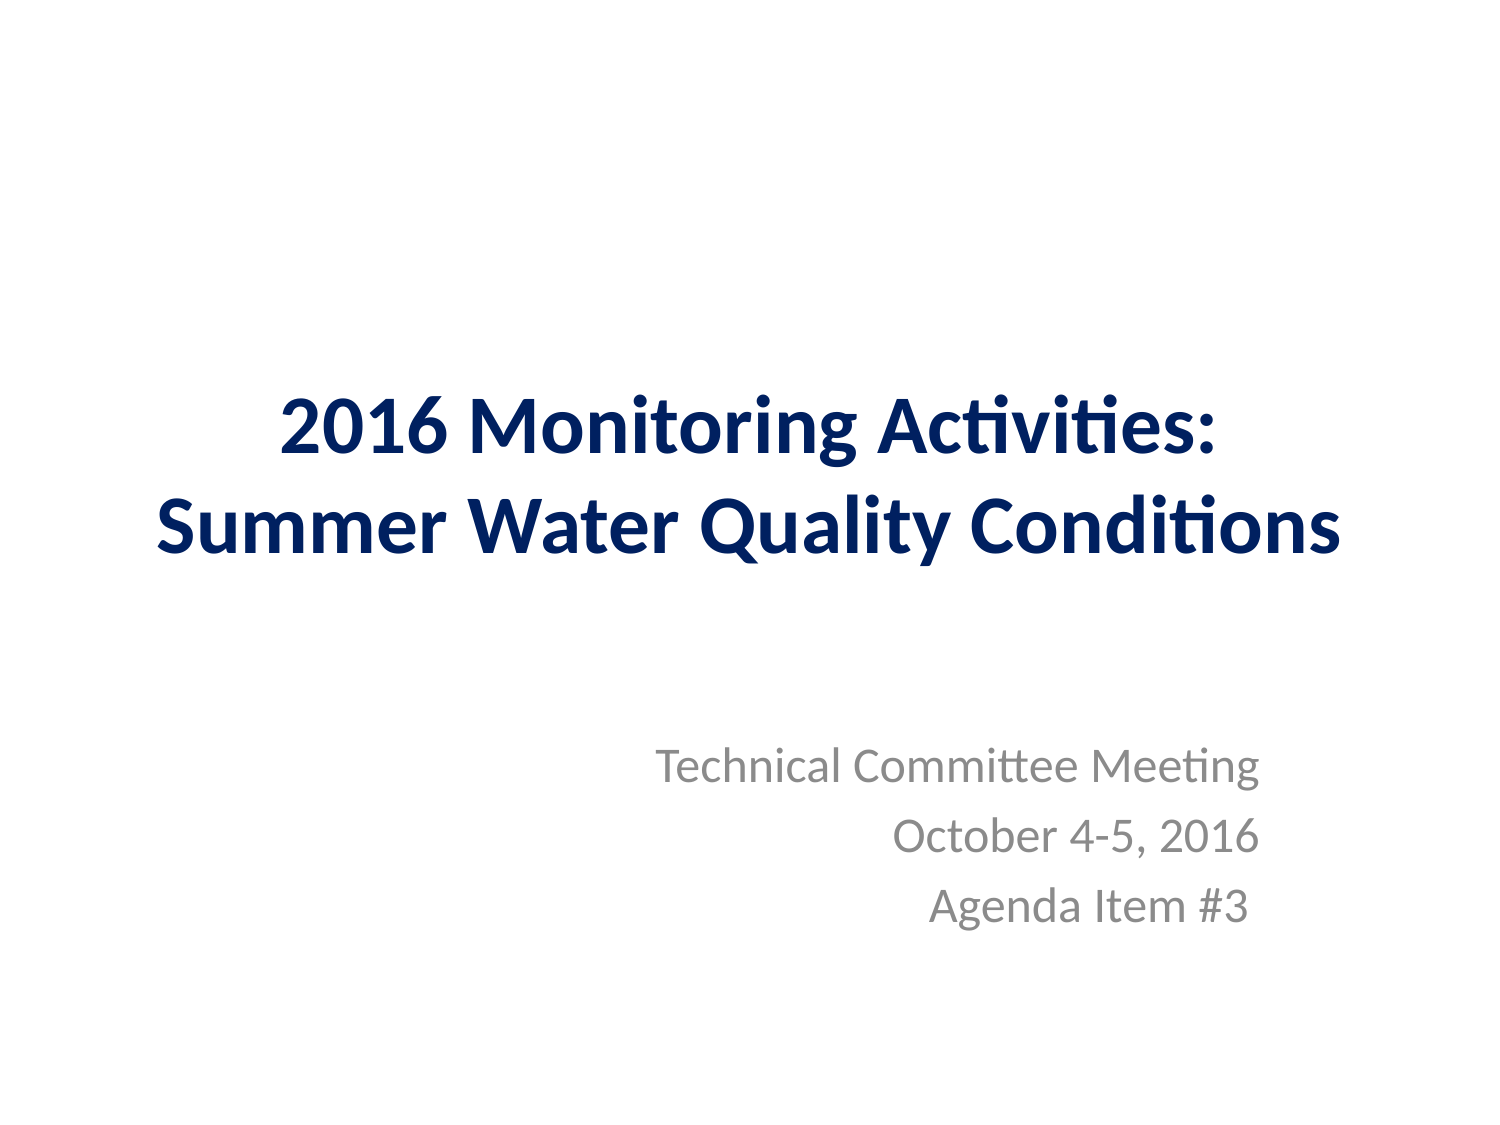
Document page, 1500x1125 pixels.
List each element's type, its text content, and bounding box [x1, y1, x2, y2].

title 2016 Monitoring Activities: Summer Water Quality Conditions [112, 349, 1388, 591]
subtitle Technical Committee Meeting October 4-5, 2016 Agenda Item #3 [225, 725, 1275, 1013]
